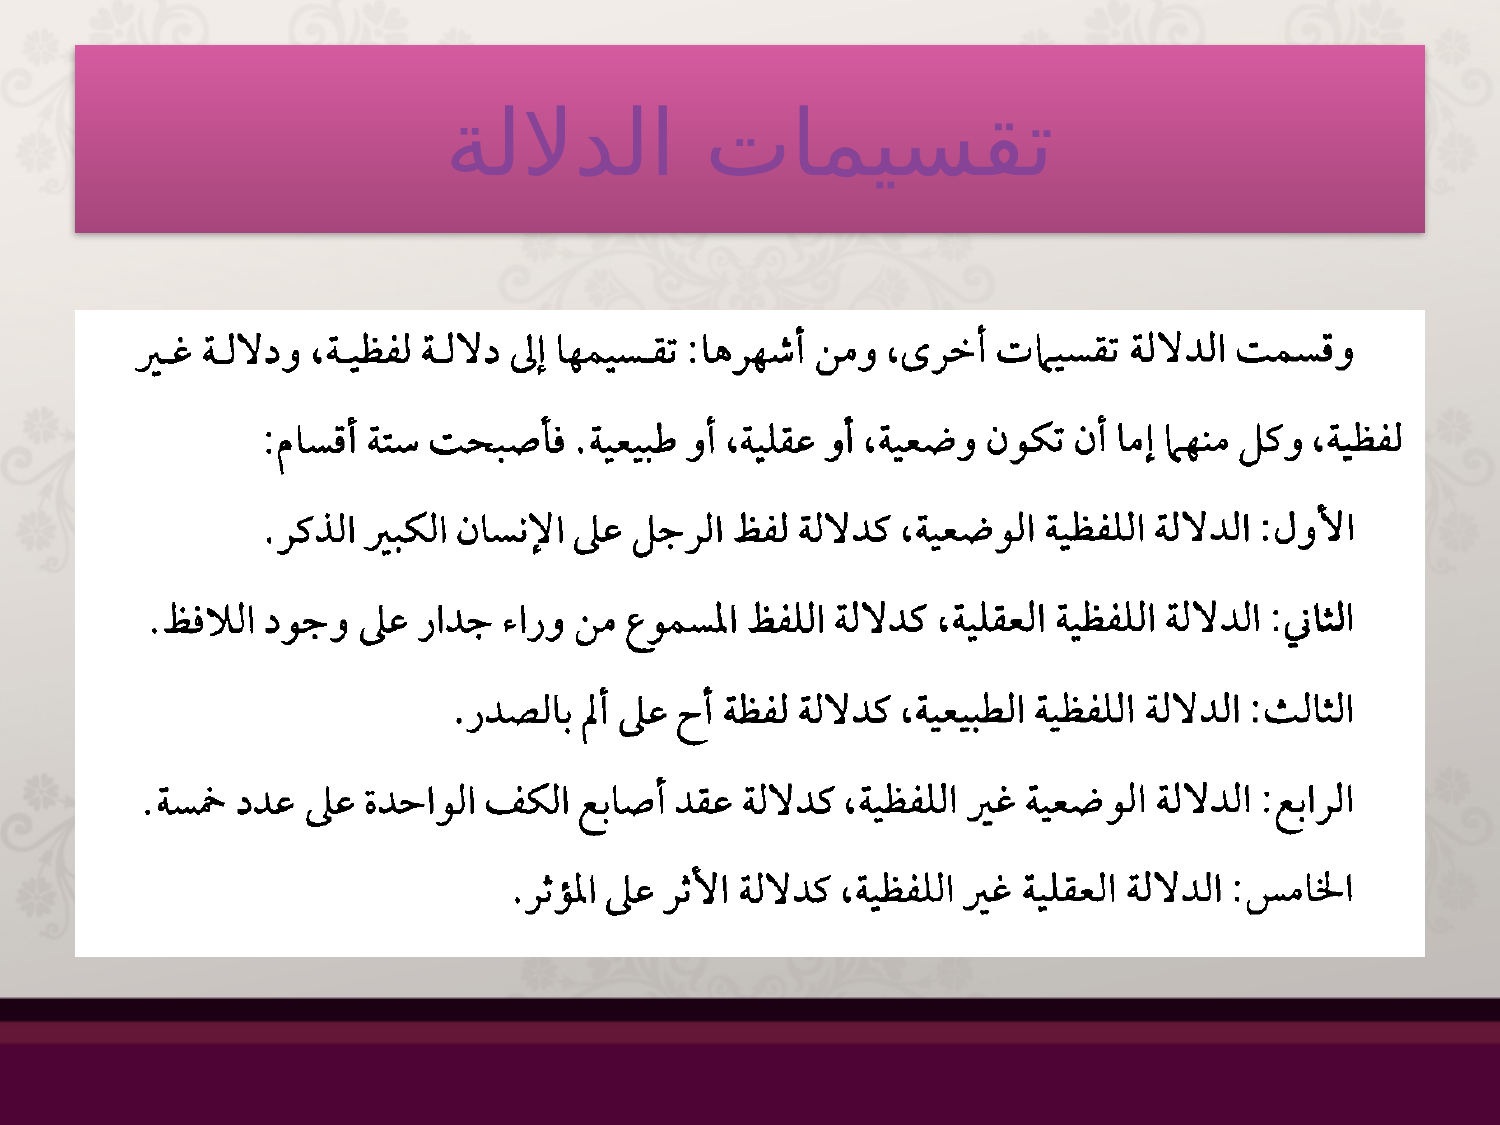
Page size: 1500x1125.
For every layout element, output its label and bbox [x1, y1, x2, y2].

picture [0, 0, 1500, 1125]
list [74, 310, 1426, 957]
